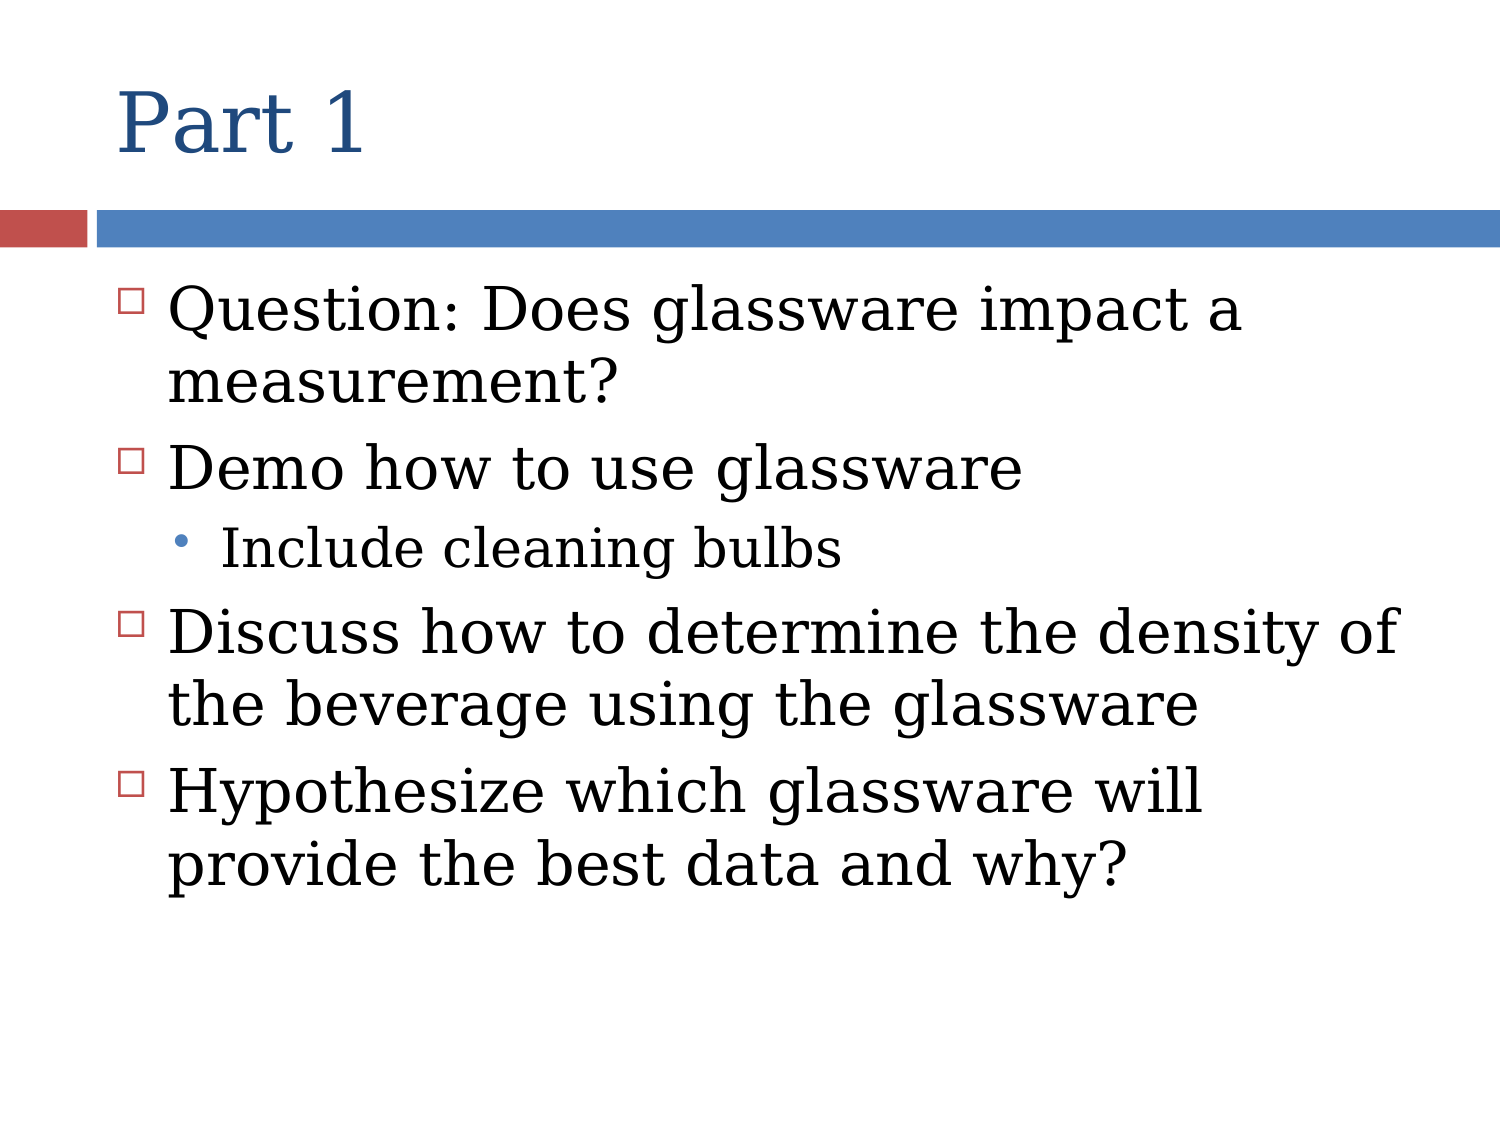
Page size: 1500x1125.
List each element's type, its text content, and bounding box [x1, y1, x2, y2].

title Part 1 [100, 37, 1438, 200]
list Question: Does glassware impact a measurement? Demo how to use glassware Include cleaning bulbs Discuss how to determine the density of the beverage using the glassware Hypothesize which glassware will provide the best data and why? [100, 262, 1438, 1000]
